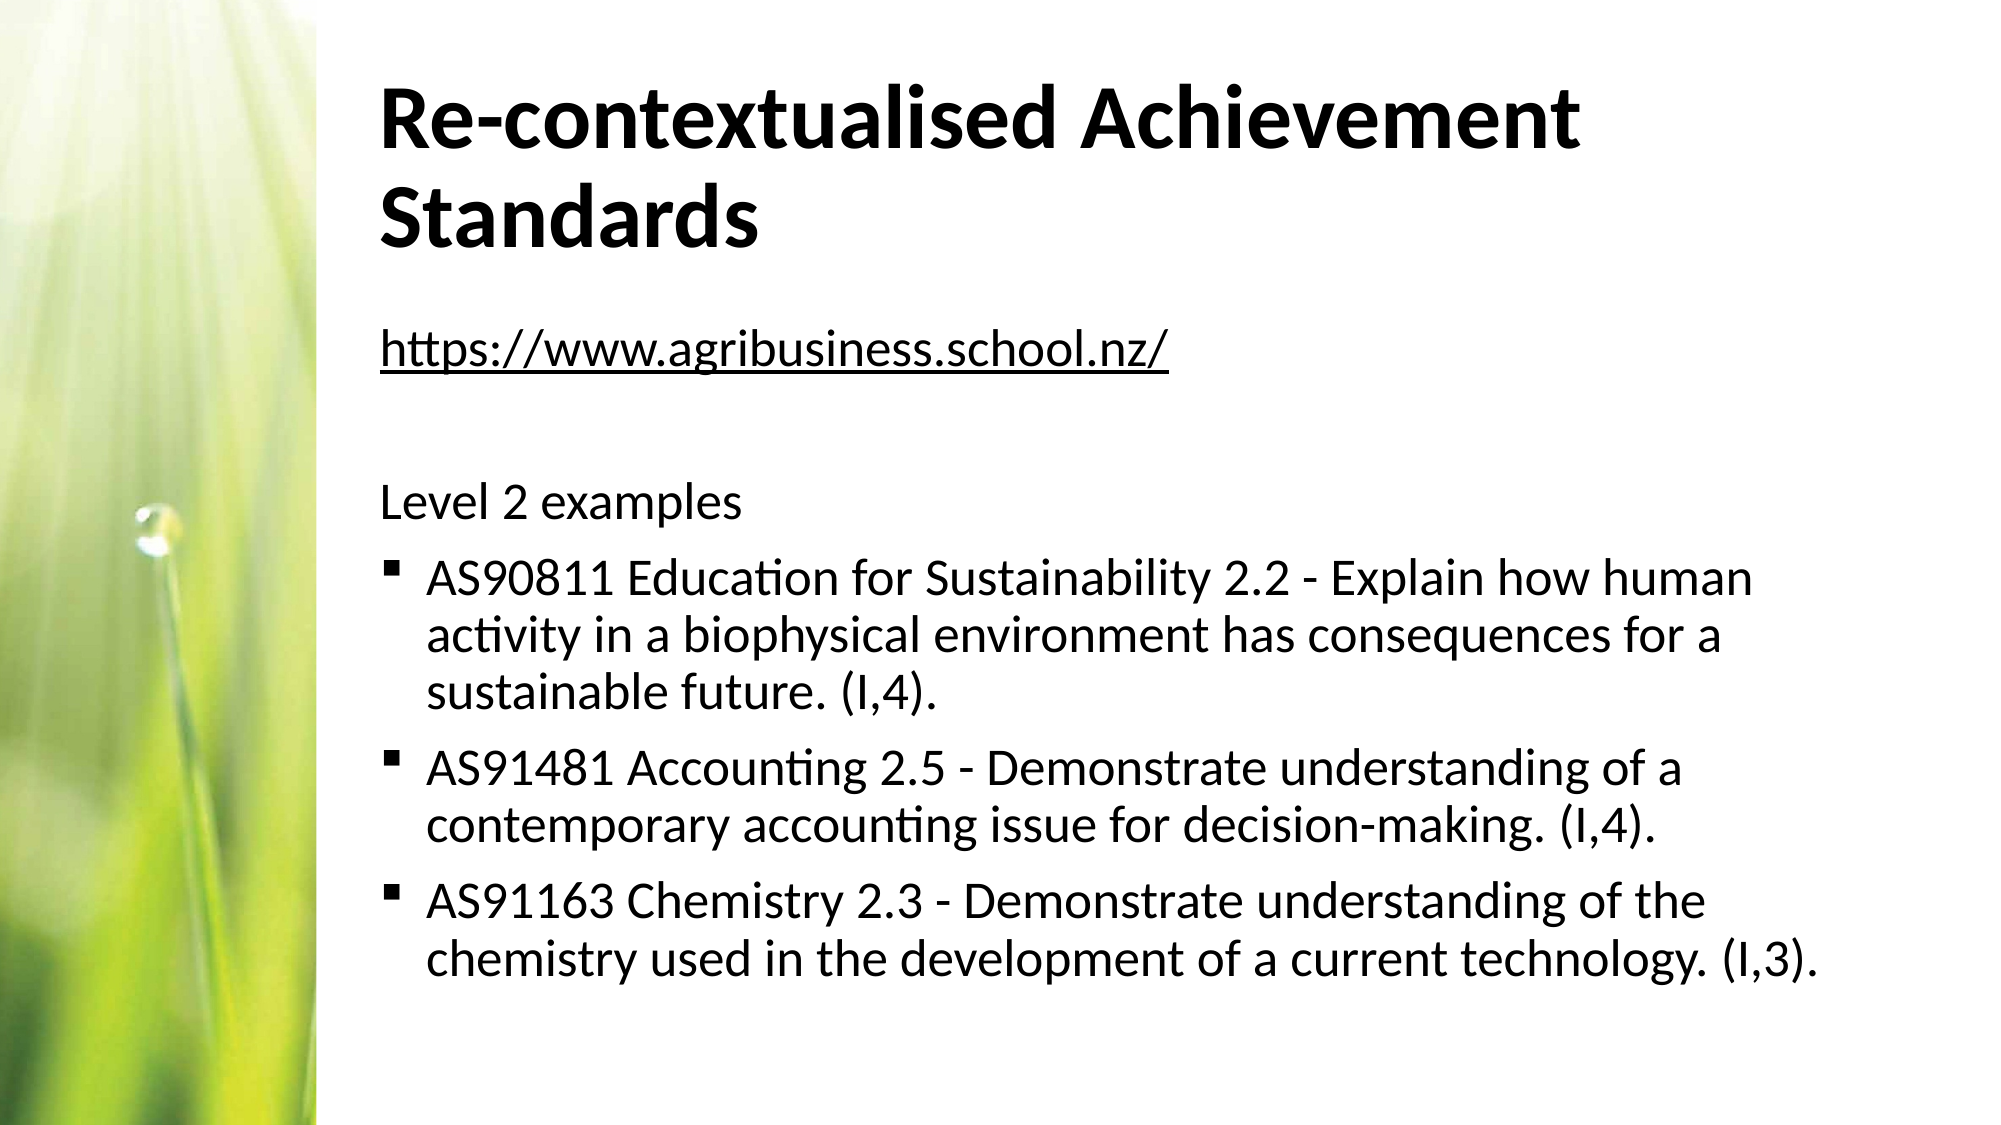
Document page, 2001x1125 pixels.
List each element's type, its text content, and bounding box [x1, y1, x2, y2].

title Re-contextualised Achievement Standards [364, 59, 1867, 278]
list https://www.agribusiness.school.nz/ Level 2 examples AS90811 Education for Sustainability 2.2 - Explain how human activity in a biophysical environment has consequences for a sustainable future. (I,4). AS91481 Accounting 2.5 - Demonstrate understanding of a contemporary accounting issue for decision-making. (I,4). AS91163 Chemistry 2.3 - Demonstrate understanding of the chemistry used in the development of a current technology. (I,3). [364, 313, 1867, 1042]
picture [0, 0, 317, 1125]
